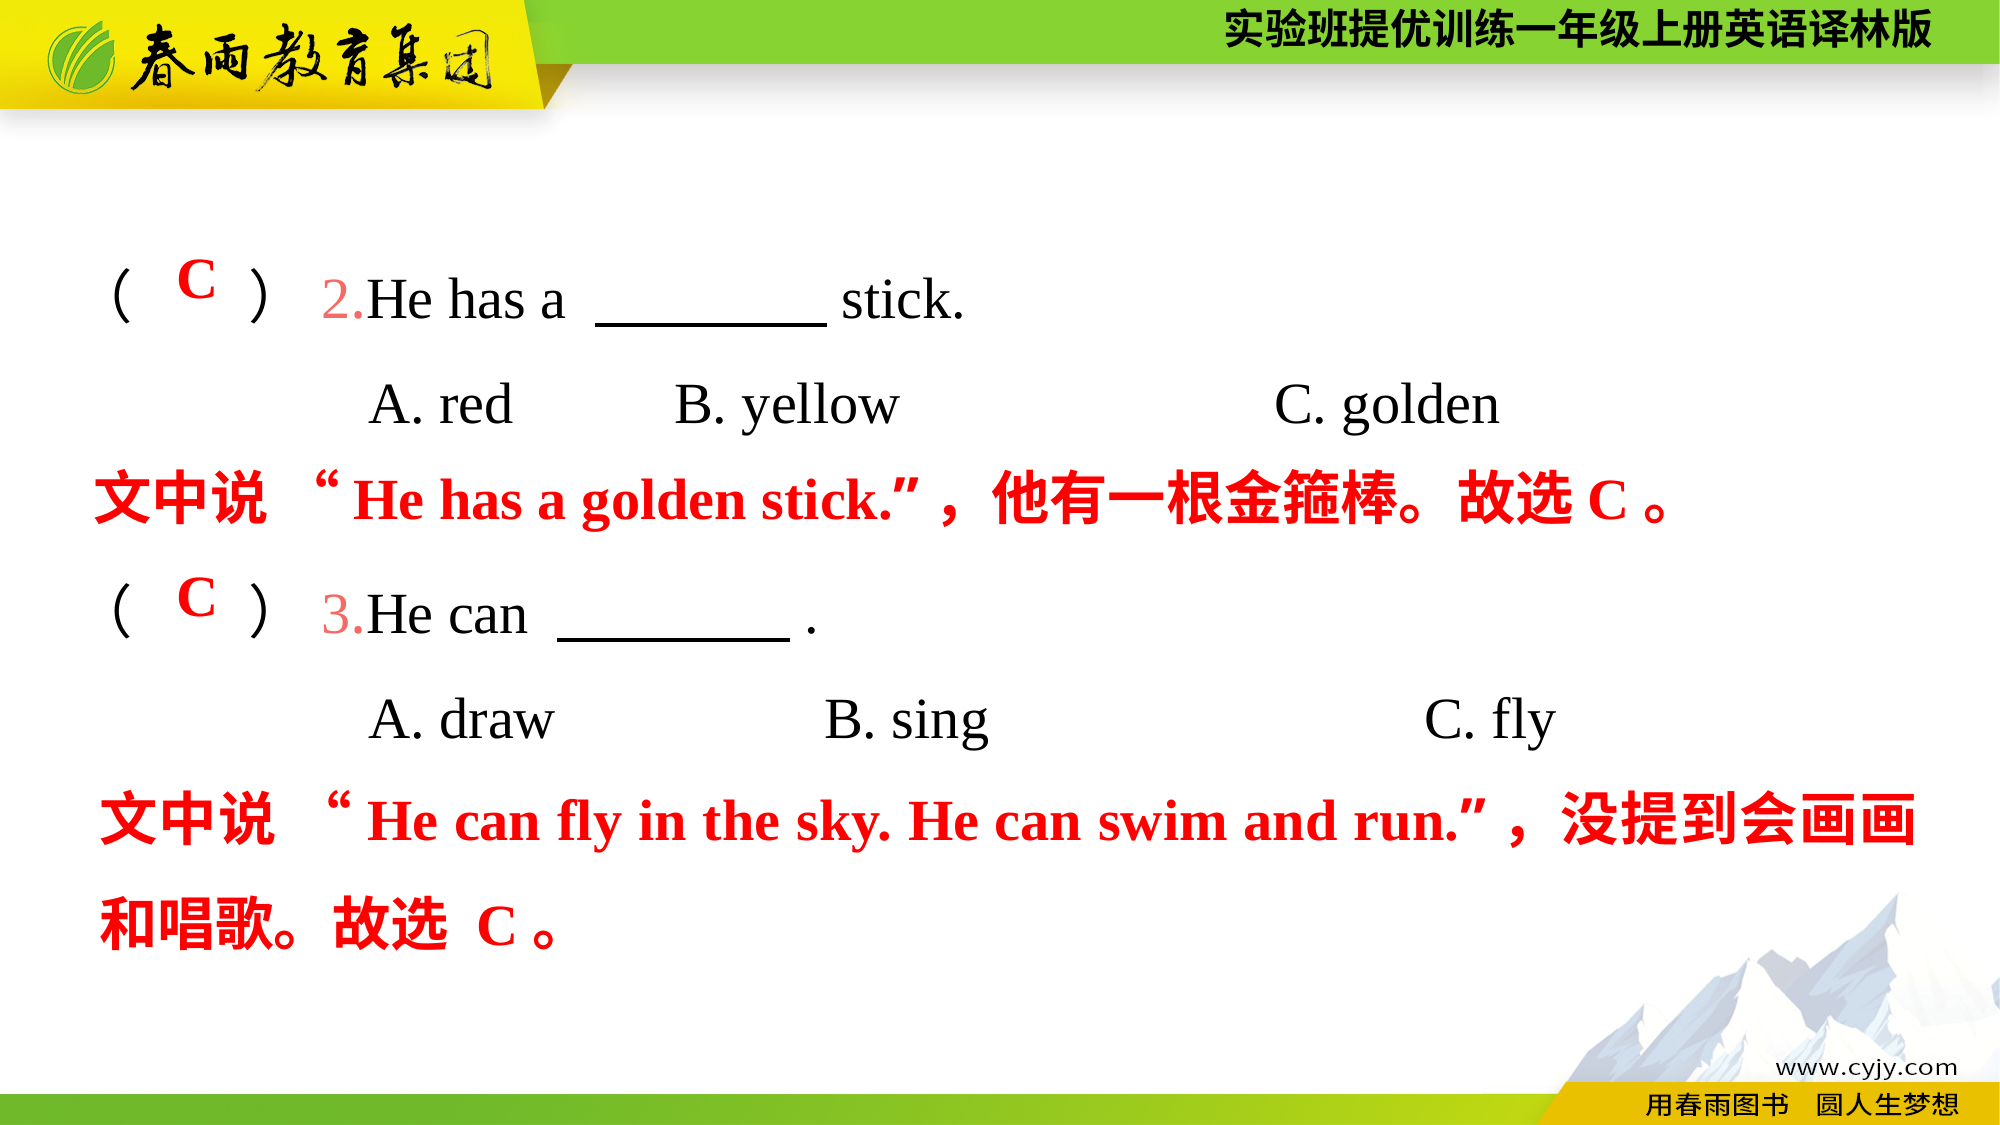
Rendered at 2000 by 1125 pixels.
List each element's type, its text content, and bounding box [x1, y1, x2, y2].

text_box C [161, 233, 234, 318]
text_box 文中说 “He can fly in the sky. He can swim and run.”，没提到会画画和唱歌。故选 C。 [84, 739, 1933, 965]
text_box 文中说 “He has a golden stick.”，他有一根金箍棒。故选C。 [78, 419, 1963, 540]
list （ ）2.He has a stick. A. red B. yellow C. golden （ ）3.He can . A. draw B. sing C. fly [59, 218, 1944, 764]
picture [0, 0, 2000, 1125]
text_box C [161, 550, 234, 636]
